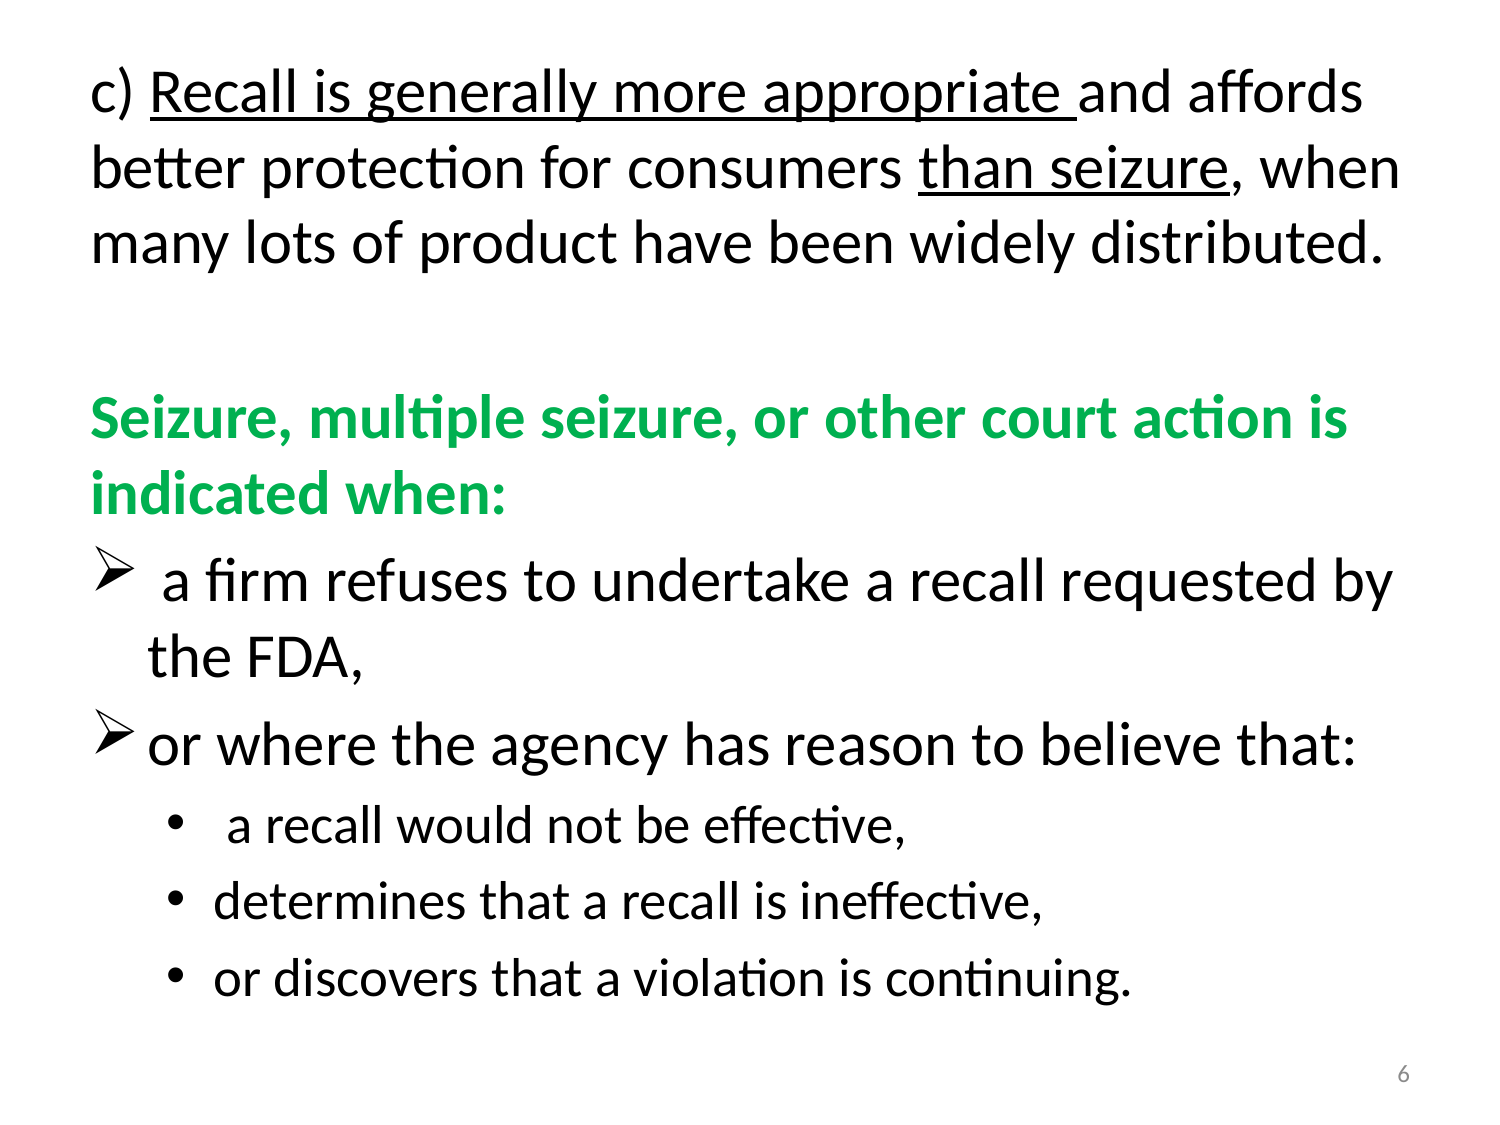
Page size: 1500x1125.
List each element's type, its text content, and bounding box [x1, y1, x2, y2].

slide_number 6 [1074, 1042, 1425, 1103]
list c) Recall is generally more appropriate and affords better protection for consumers than seizure, when many lots of product have been widely distributed. Seizure, multiple seizure, or other court action is indicated when: a firm refuses to undertake a recall requested by the FDA, or where the agency has reason to believe that: a recall would not be effective, determines that a recall is ineffective, or discovers that a violation is continuing. [75, 42, 1425, 1047]
